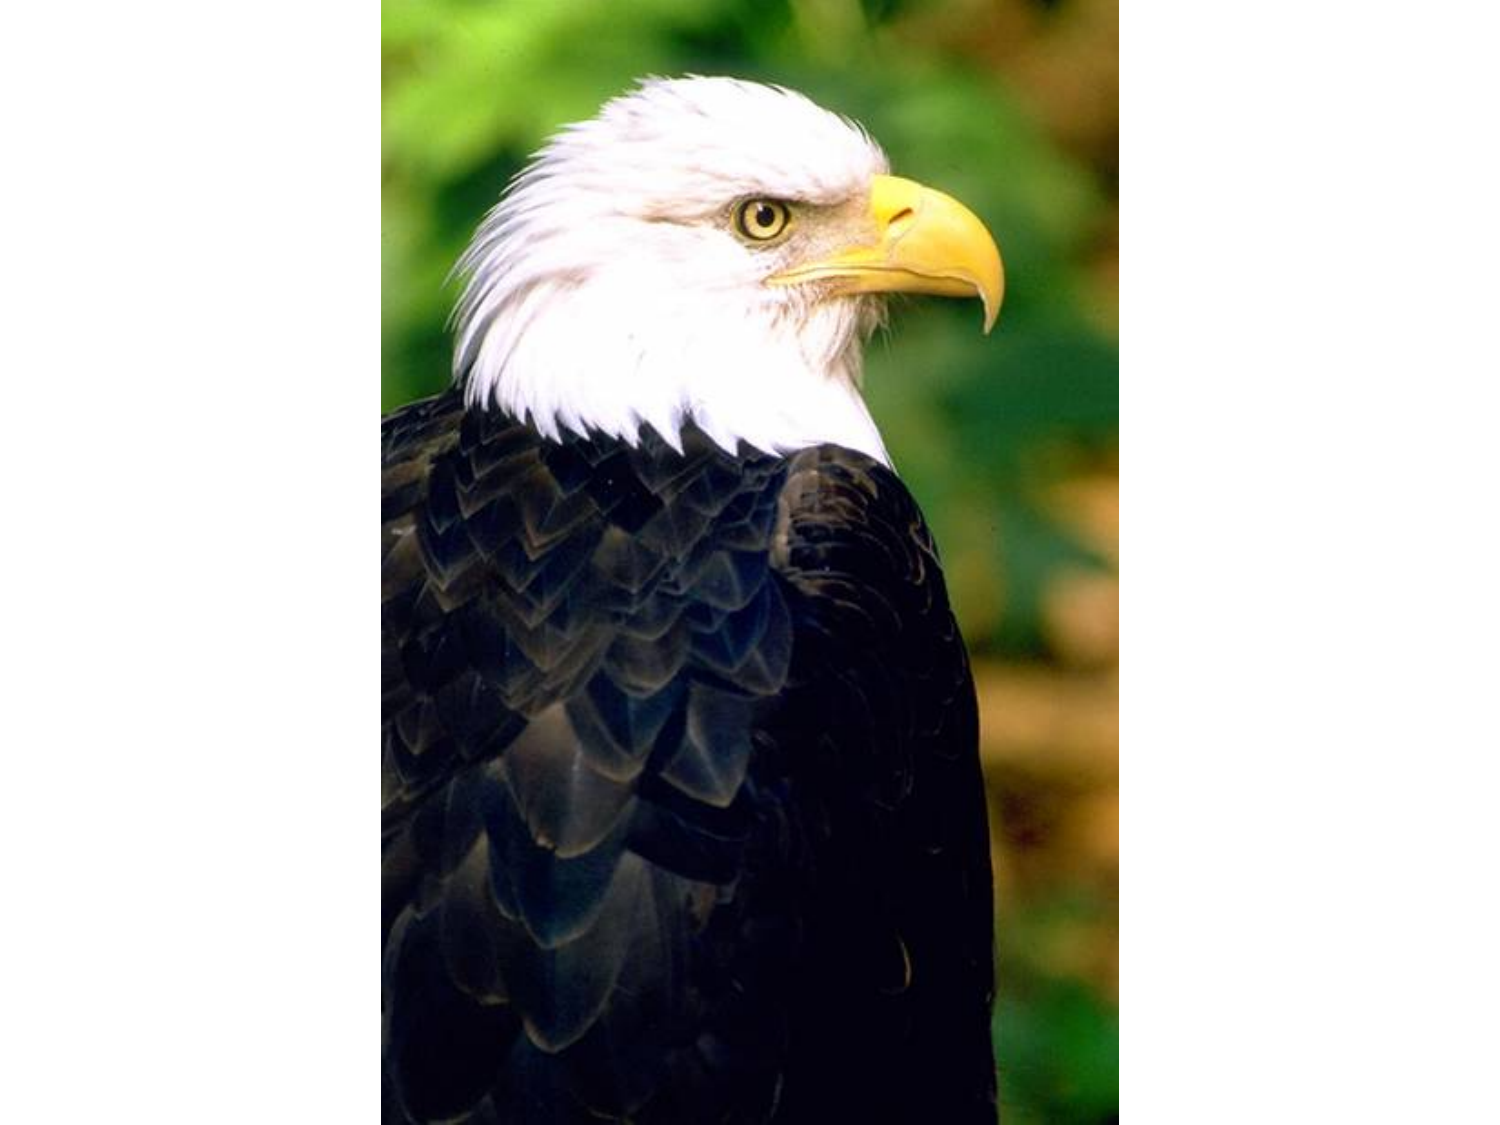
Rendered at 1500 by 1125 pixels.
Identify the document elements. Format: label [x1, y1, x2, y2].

picture [381, 0, 1119, 1125]
